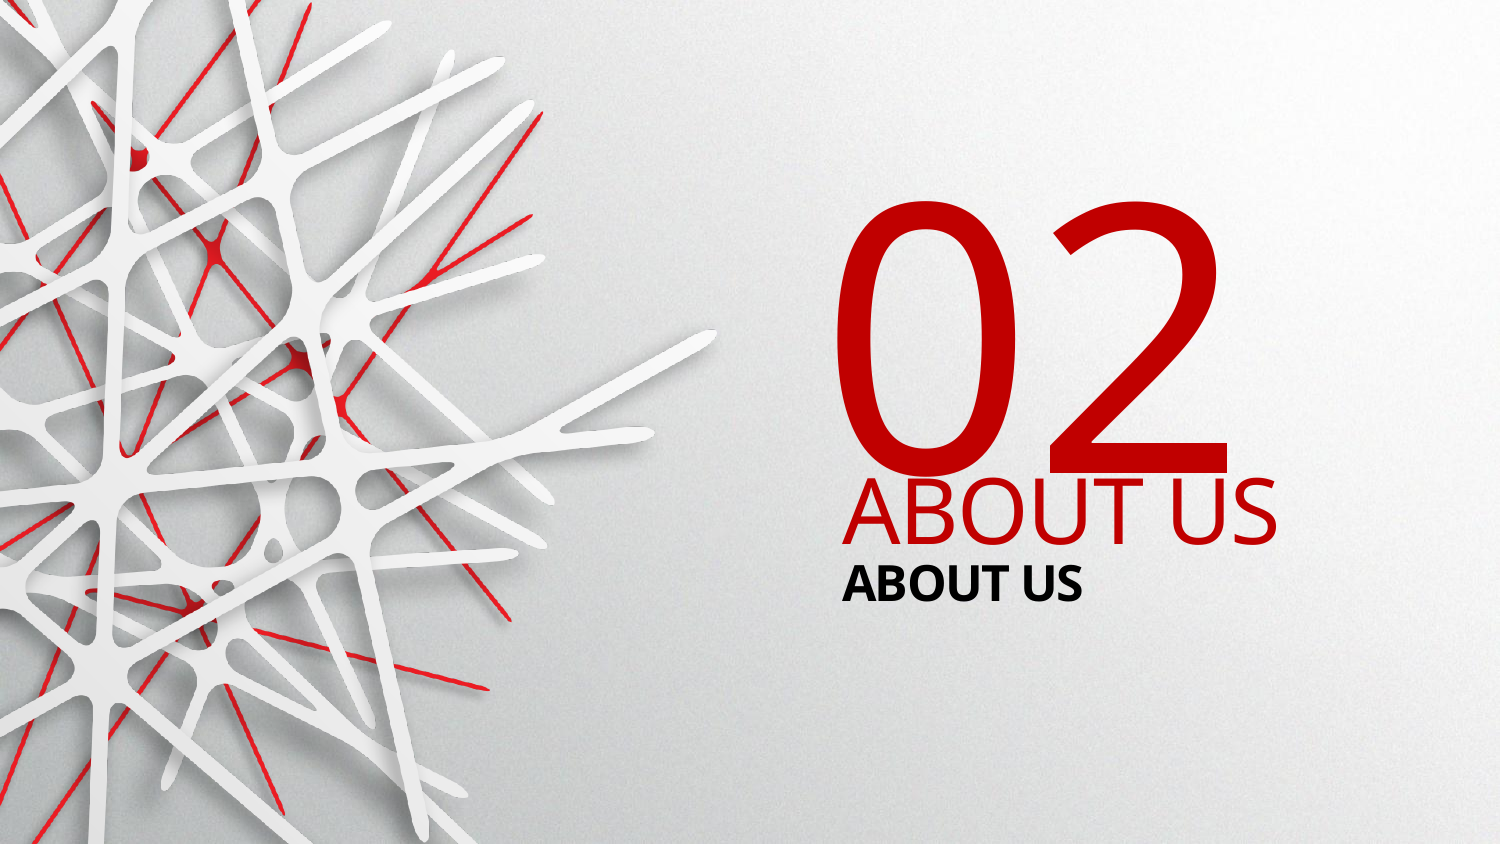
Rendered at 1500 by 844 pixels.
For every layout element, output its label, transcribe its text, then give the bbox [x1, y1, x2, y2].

text_box ABOUT US [842, 452, 1300, 551]
picture [0, 0, 1500, 844]
text_box ABOUT US [842, 551, 1300, 612]
text_box 02 [819, 98, 1366, 549]
